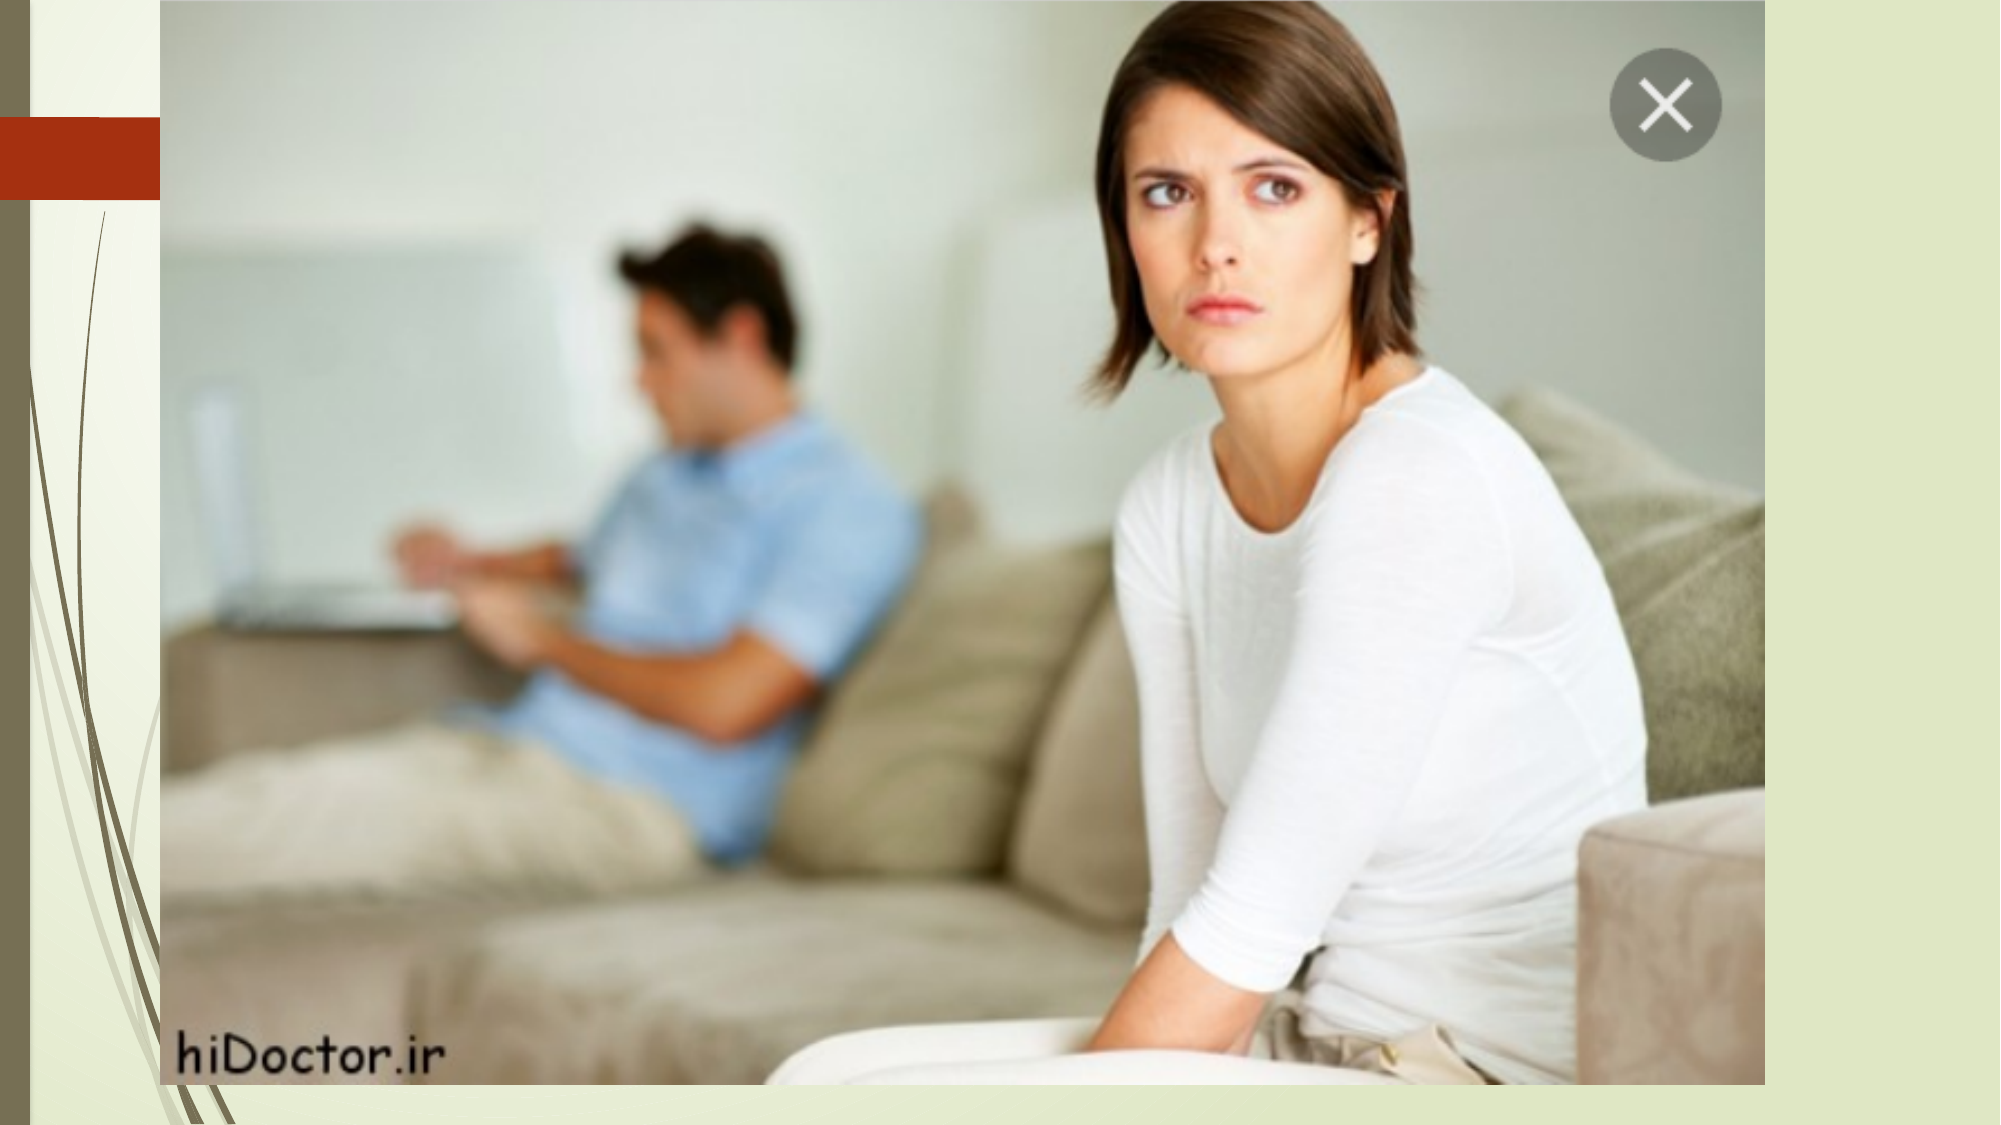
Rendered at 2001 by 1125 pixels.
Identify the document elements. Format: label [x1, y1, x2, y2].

list [160, 0, 1765, 1085]
